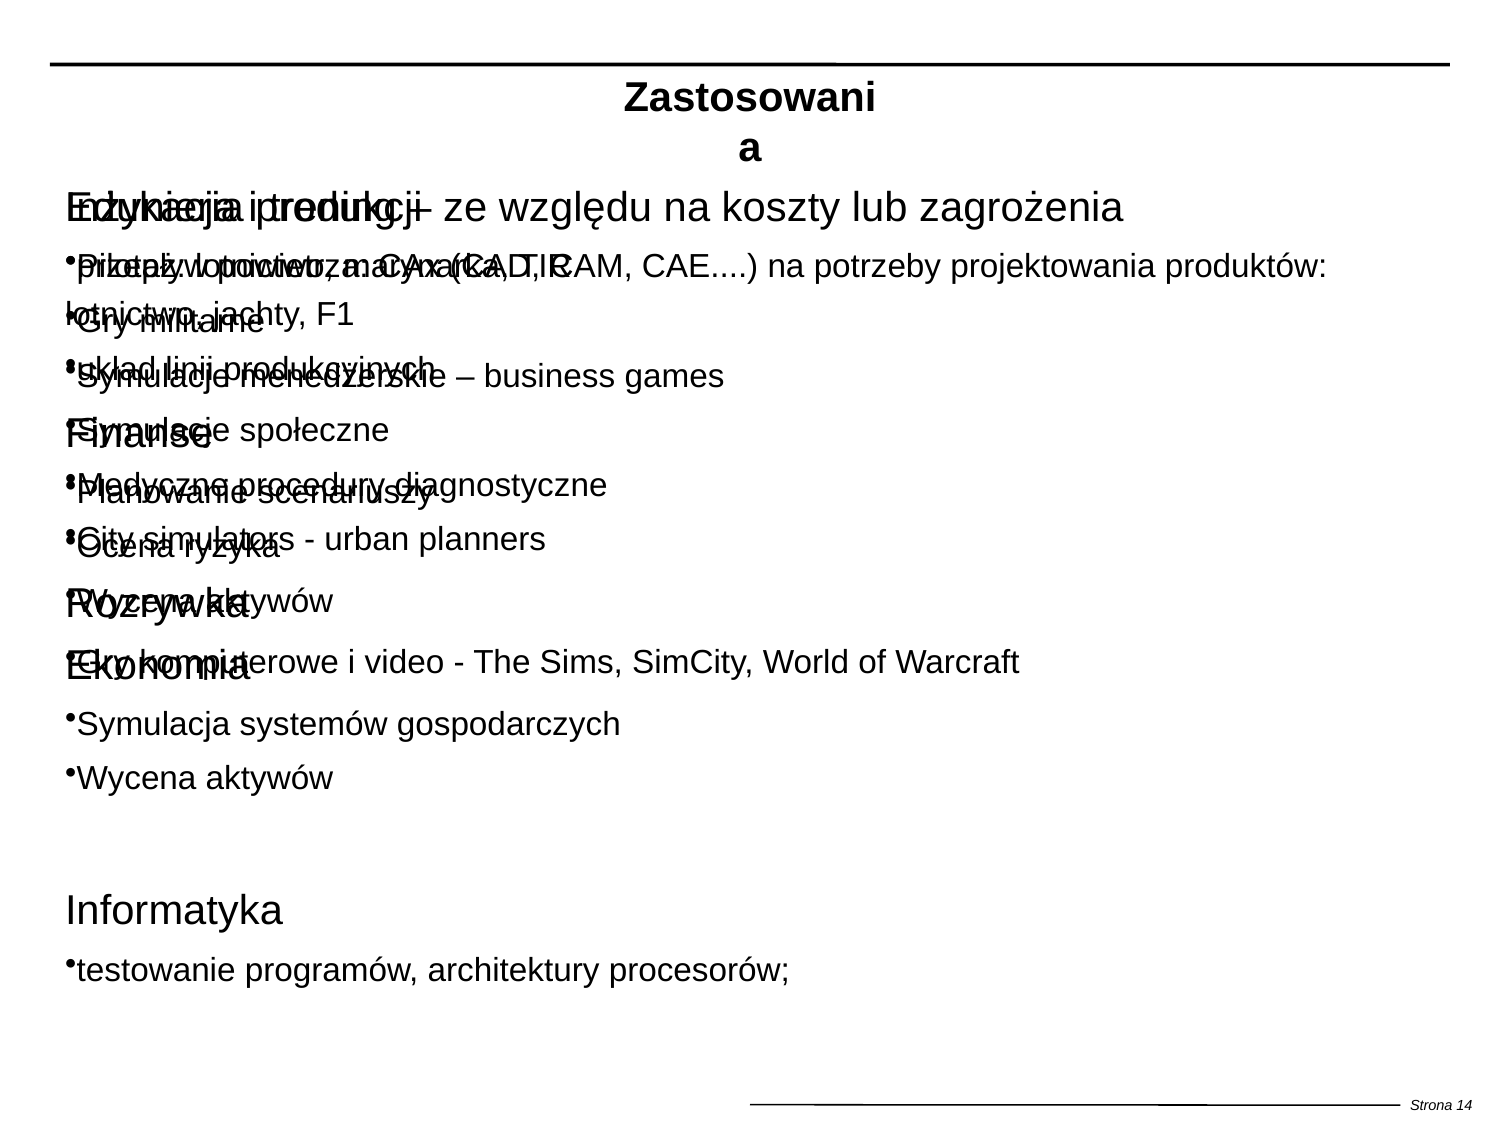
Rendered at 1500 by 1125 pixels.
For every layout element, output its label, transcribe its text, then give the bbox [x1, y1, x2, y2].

list Inżynieria produkcji przepływ powietrza: CAx (CAD, CAM, CAE....) na potrzeby projektowania produktów: lotnictwo, jachty, F1 układ linii produkcyjnych Finanse Planowanie scenariuszy Ocena ryzyka Wycena aktywów Ekonomia Symulacja systemów gospodarczych Wycena aktywów Informatyka testowanie programów, architektury procesorów; [50, 162, 1450, 1050]
slide_number Strona 14 [1175, 1088, 1488, 1113]
title Zastosowania [597, 87, 903, 153]
